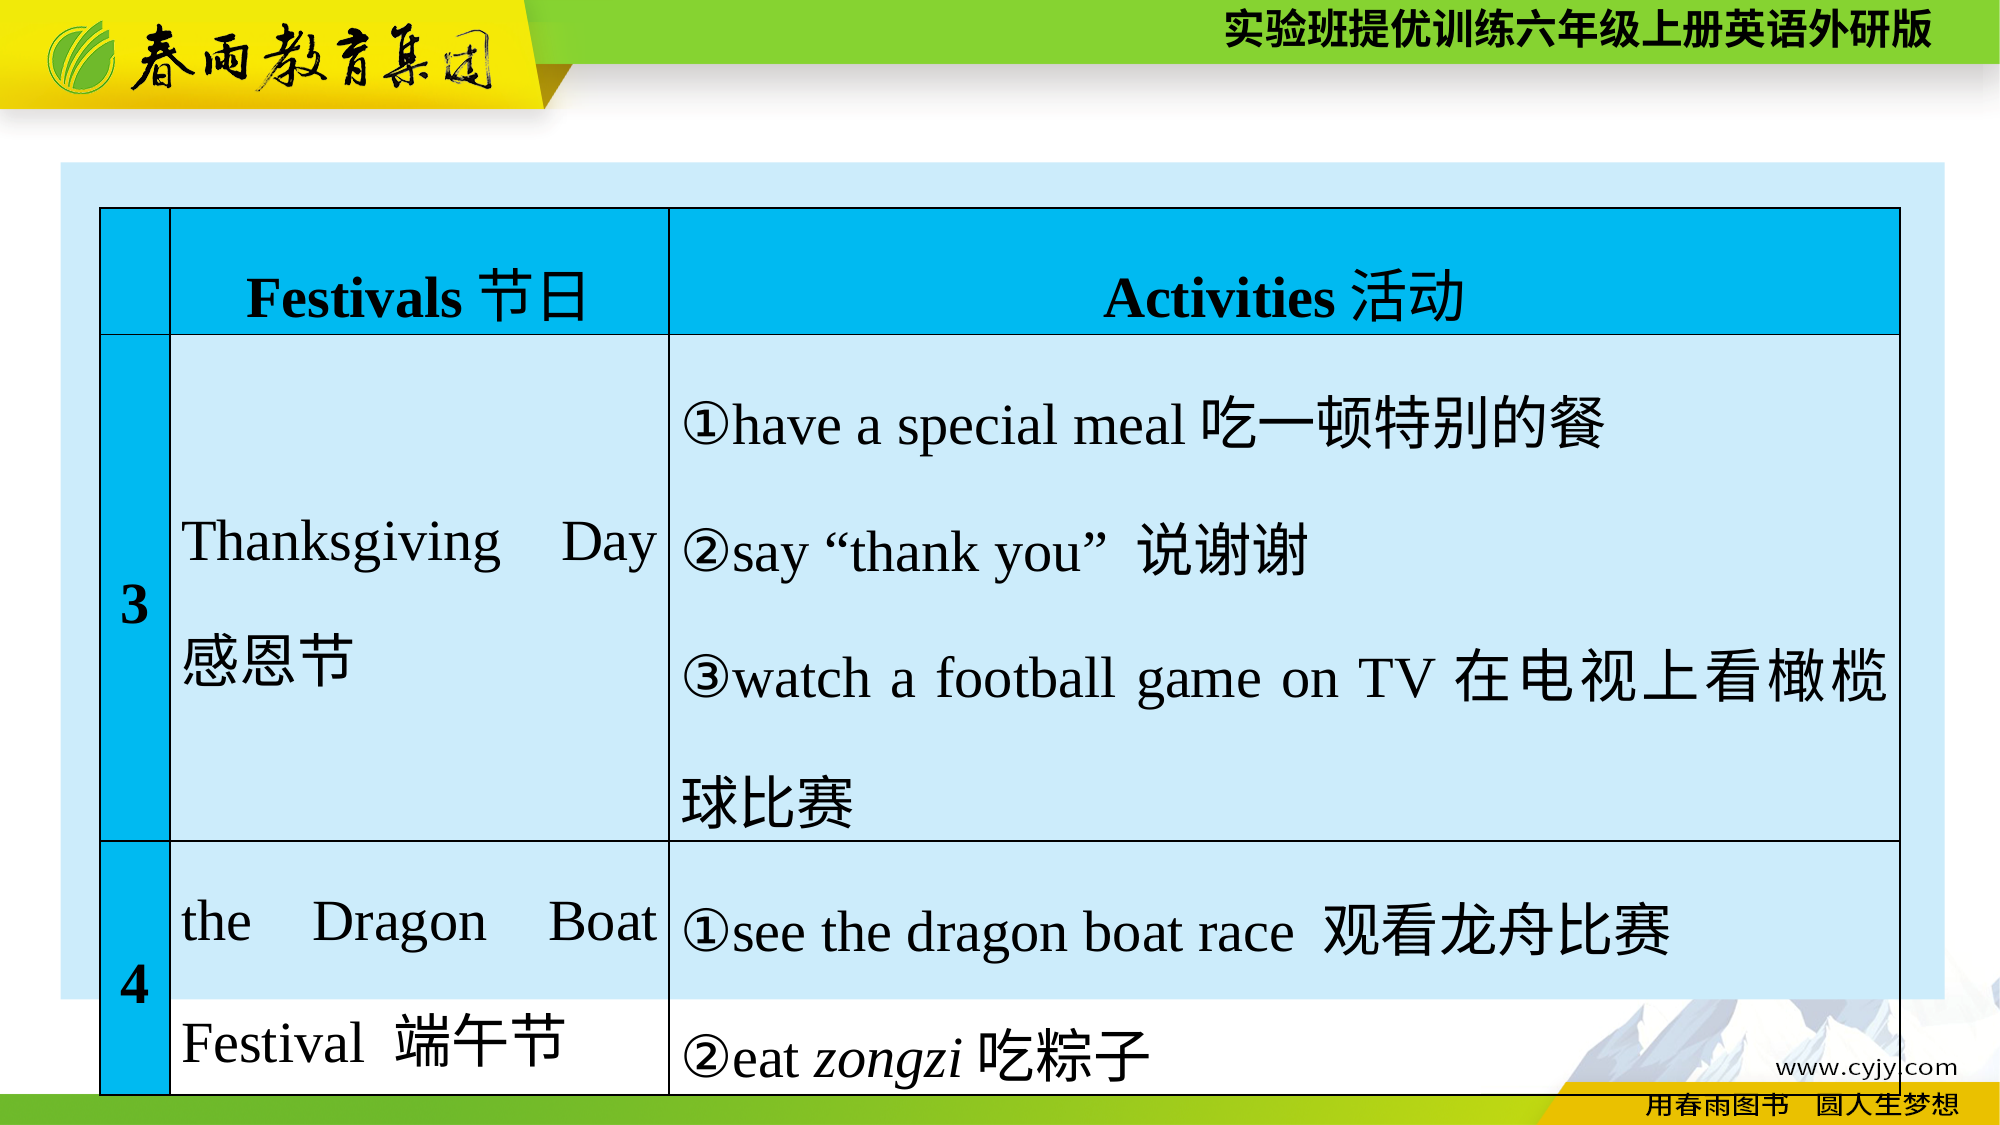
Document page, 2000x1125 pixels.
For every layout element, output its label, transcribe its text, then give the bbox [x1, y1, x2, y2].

table_cell 3 [101, 335, 169, 840]
table_header Activities活动 [670, 209, 1899, 334]
table_cell ①see the dragon boat race 观看龙舟比赛 ②eat zongzi吃粽子 [670, 842, 1899, 1094]
picture [0, 0, 2000, 1125]
text_box [60, 162, 1945, 1000]
table_header Festivals节日 [171, 209, 668, 334]
table_header [101, 209, 169, 334]
table_cell Thanksgiving Day 感恩节 [171, 335, 668, 840]
table_cell ①have a special meal吃一顿特别的餐 ②say “thank you” 说谢谢 ③watch a football game on TV在电视上看橄榄球比赛 [670, 335, 1899, 840]
table_cell the Dragon Boat Festival 端午节 [171, 842, 668, 1094]
table_cell 4 [101, 842, 169, 1094]
